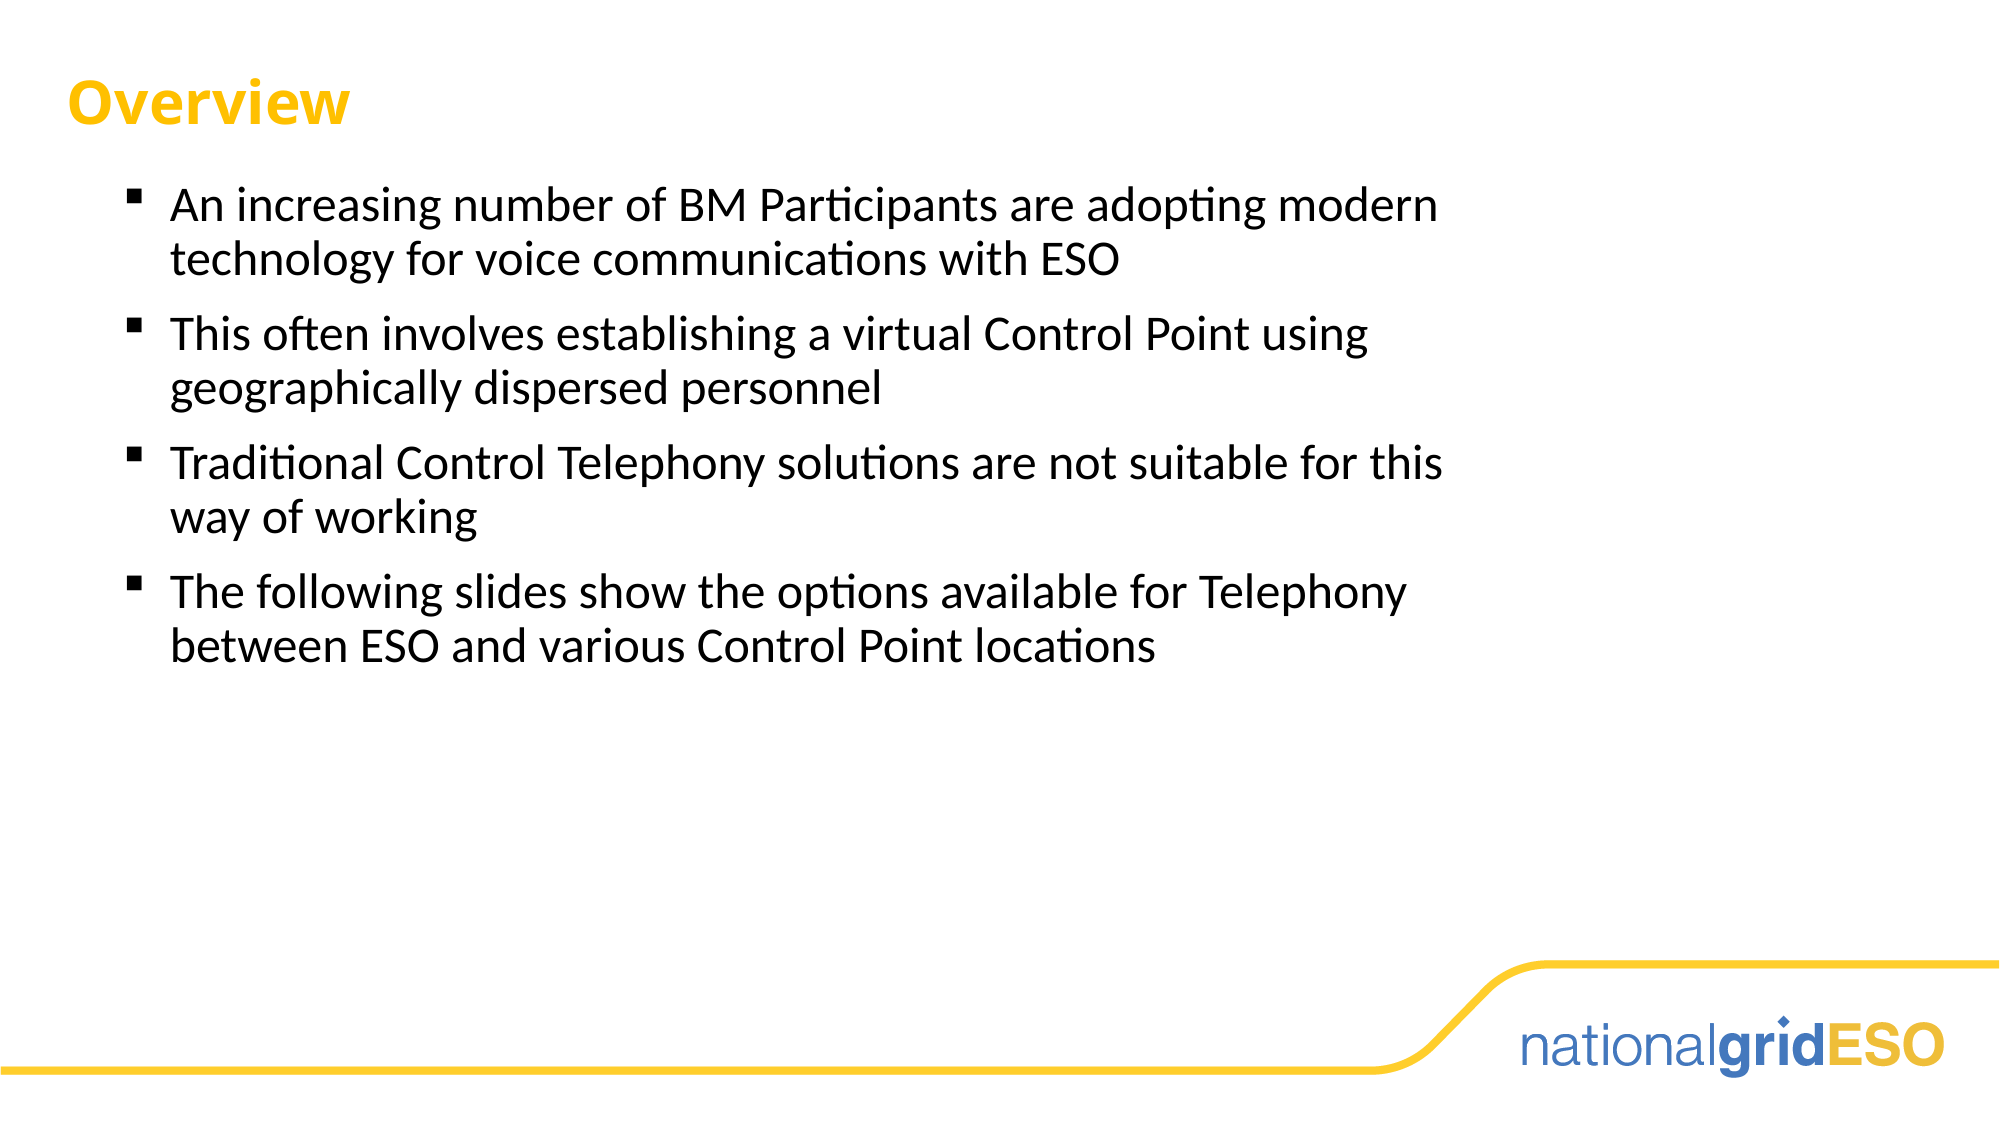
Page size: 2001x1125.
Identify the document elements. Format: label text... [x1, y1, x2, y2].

picture [0, 954, 2000, 1125]
title Overview [51, 0, 1048, 146]
list An increasing number of BM Participants are adopting modern technology for voice communications with ESO This often involves establishing a virtual Control Point using geographically dispersed personnel Traditional Control Telephony solutions are not suitable for this way of working The following slides show the options available for Telephony between ESO and various Control Point locations [107, 171, 1551, 954]
